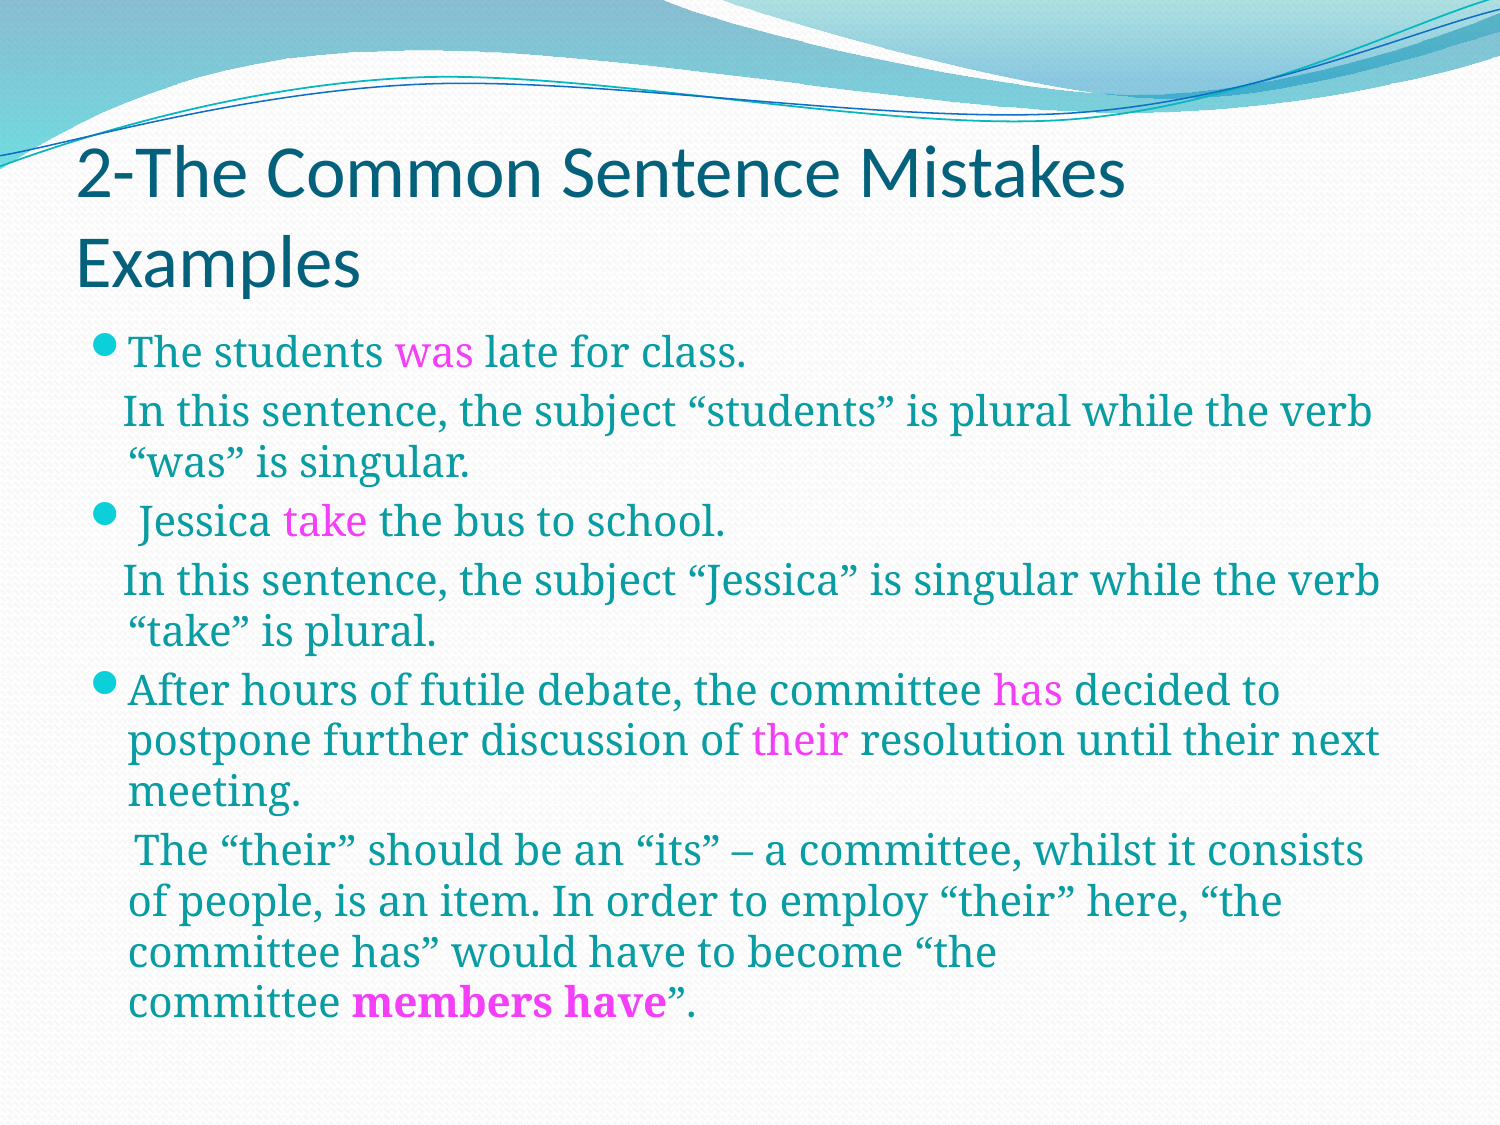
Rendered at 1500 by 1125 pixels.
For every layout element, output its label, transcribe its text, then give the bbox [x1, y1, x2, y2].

list The students was late for class. In this sentence, the subject “students” is plural while the verb “was” is singular. Jessica take the bus to school. In this sentence, the subject “Jessica” is singular while the verb “take” is plural. After hours of futile debate, the committee has decided to postpone further discussion of their resolution until their next meeting. The “their” should be an “its” – a committee, whilst it consists of people, is an item. In order to employ “their” here, “the committee has” would have to become “the committee members have”. [75, 317, 1425, 1038]
title 2-The Common Sentence Mistakes Examples [75, 115, 1425, 303]
